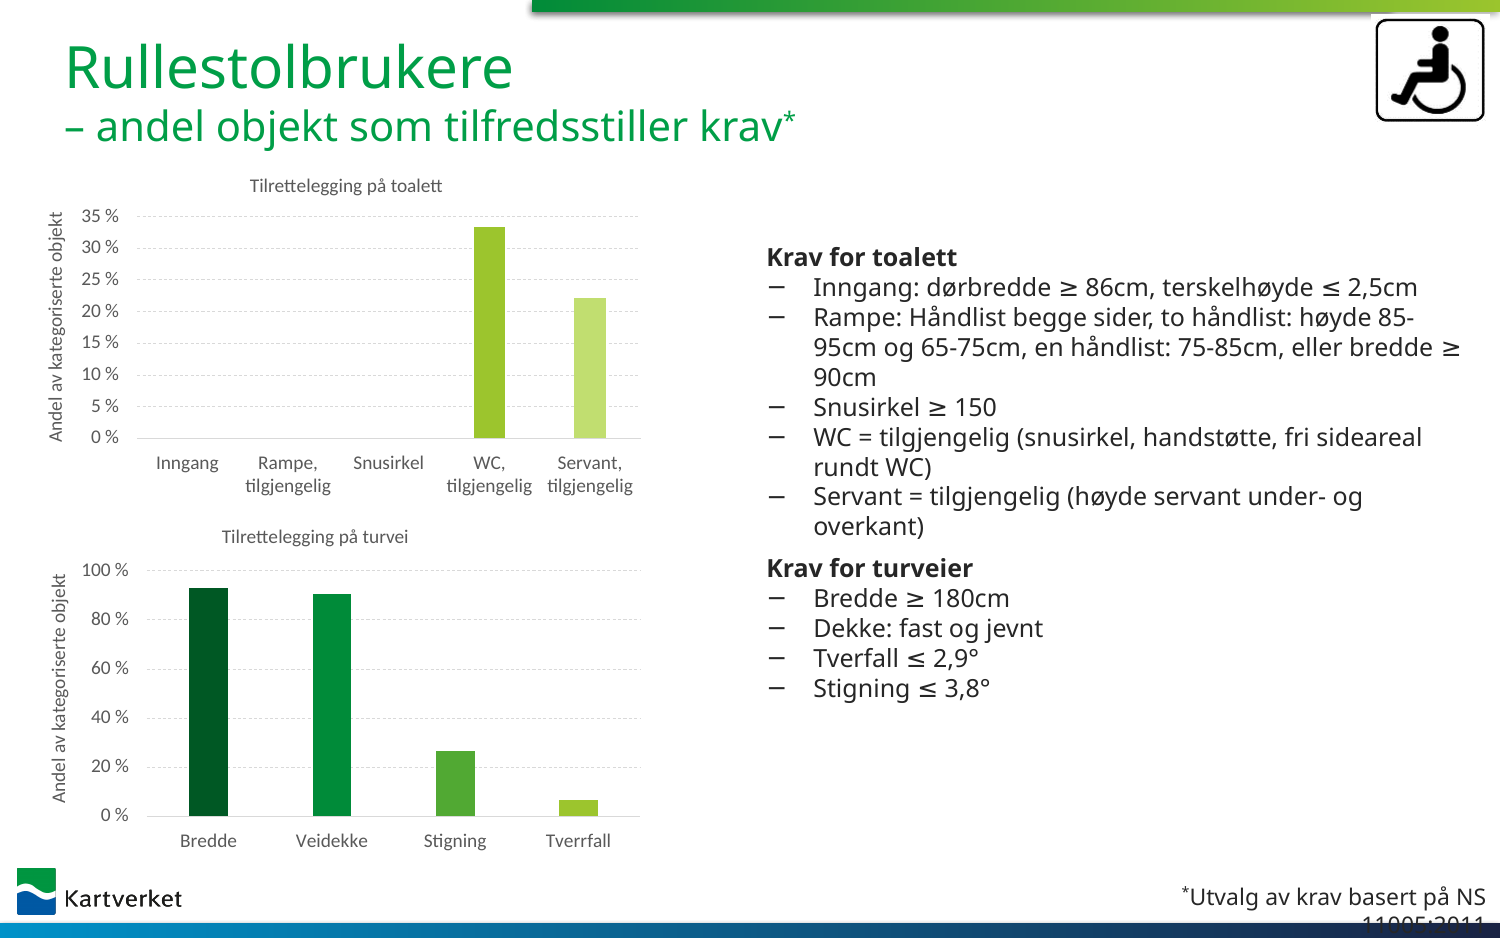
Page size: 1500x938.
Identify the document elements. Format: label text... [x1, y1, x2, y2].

text_box Krav for turveier Bredde ≥ 180cm Dekke: fast og jevnt Tverfall ≤ 2,9° Stigning ≤ 3,8° [751, 545, 1483, 710]
picture [1371, 13, 1491, 127]
text_box *Utvalg av krav basert på NS 11005:2011 [1068, 873, 1500, 938]
picture [41, 520, 652, 859]
picture [41, 166, 652, 505]
text_box Rullestolbrukere – andel objekt som tilfredsstiller krav* [49, 14, 1431, 158]
text_box Krav for toalett Inngang: dørbredde ≥ 86cm, terskelhøyde ≤ 2,5cm Rampe: Håndlist begge sider, to håndlist: høyde 85-95cm og 65-75cm, en håndlist: 75-85cm, eller bredde ≥ 90cm Snusirkel ≥ 150 WC = tilgjengelig (snusirkel, handstøtte, fri sideareal rundt WC) Servant = tilgjengelig (høyde servant under- og overkant) [751, 234, 1483, 545]
